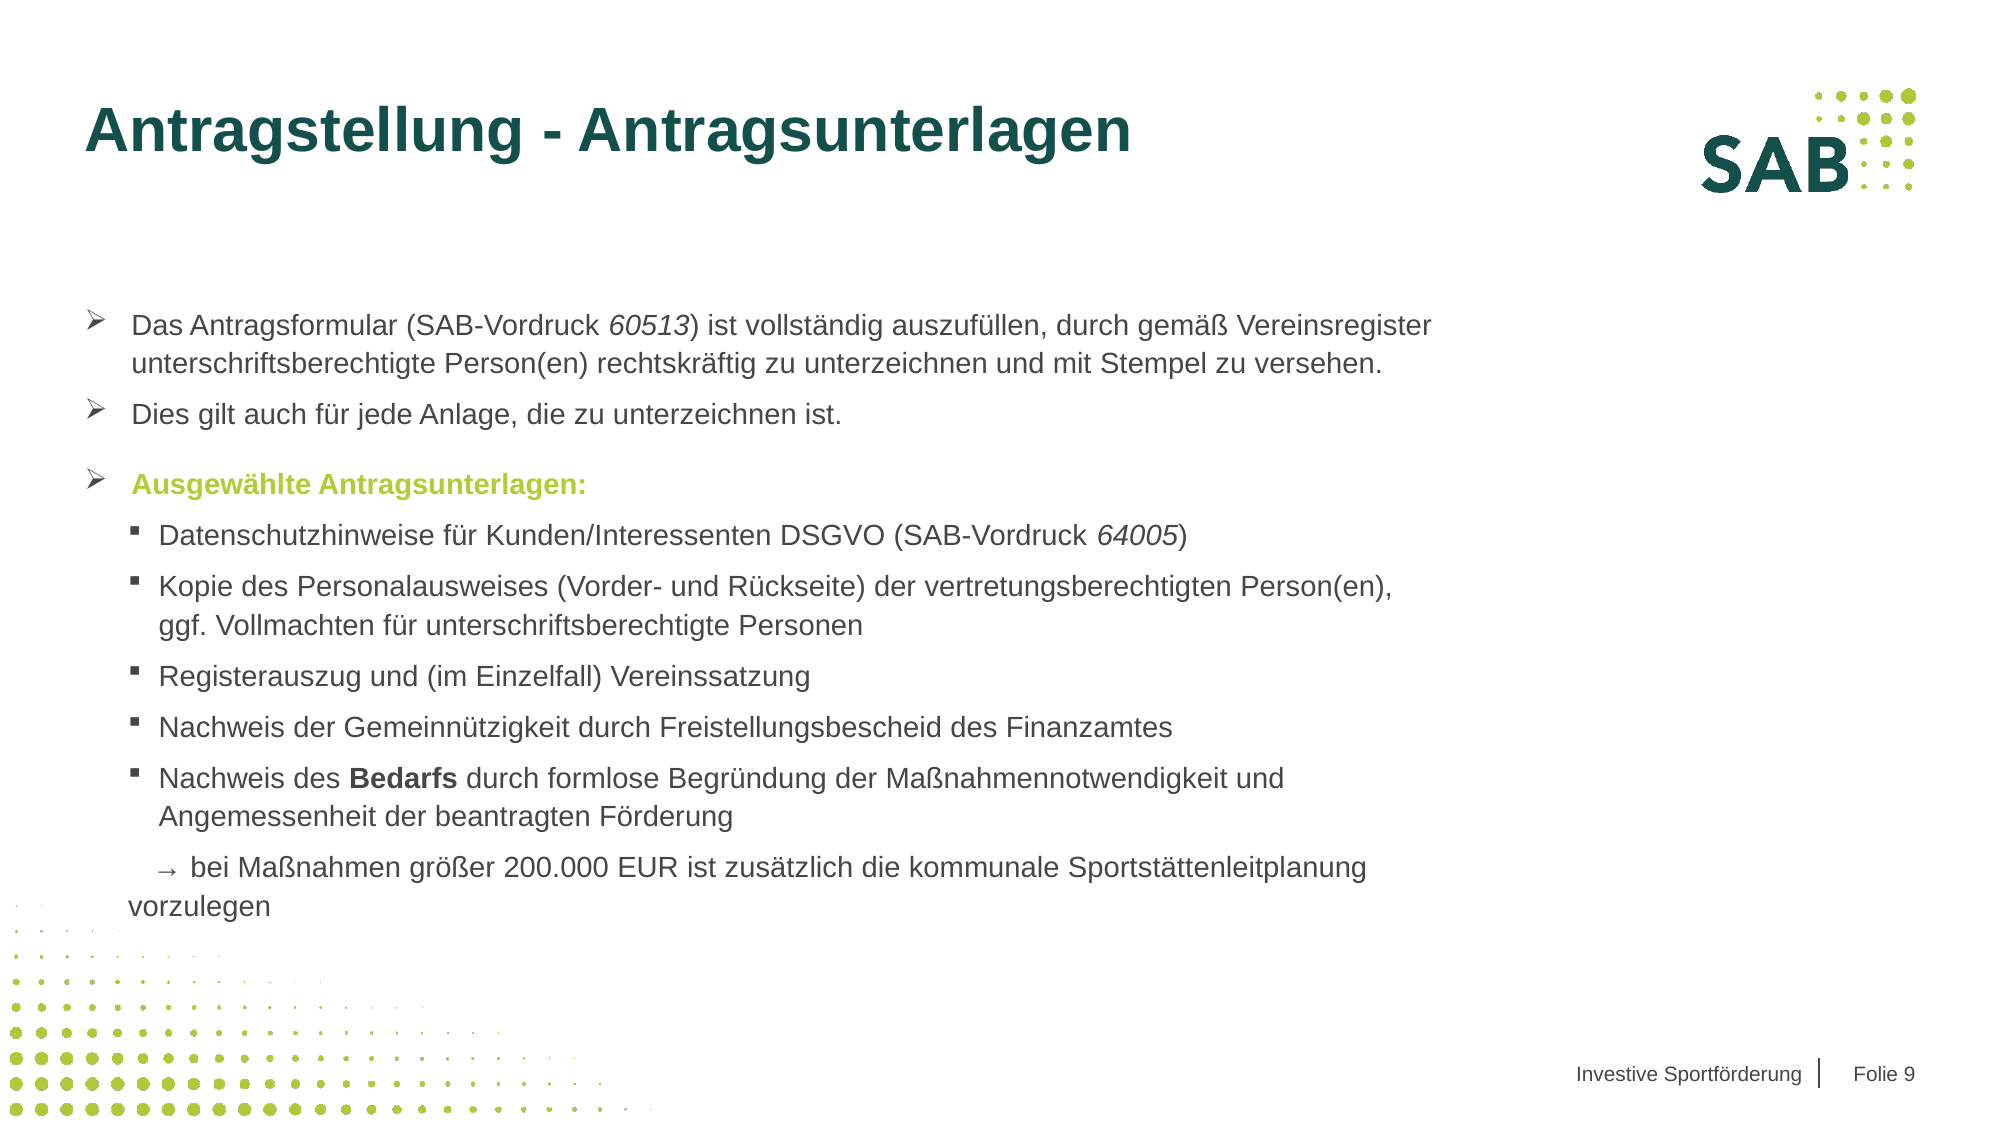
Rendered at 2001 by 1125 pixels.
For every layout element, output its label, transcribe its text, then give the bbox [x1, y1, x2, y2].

title Antragstellung - Antragsunterlagen [84, 88, 1502, 165]
list Das Antragsformular (SAB-Vordruck 60513) ist vollständig auszufüllen, durch gemäß Vereinsregister unterschriftsberechtigte Person(en) rechtskräftig zu unterzeichnen und mit Stempel zu versehen. Dies gilt auch für jede Anlage, die zu unterzeichnen ist. Ausgewählte Antragsunterlagen: Datenschutzhinweise für Kunden/Interessenten DSGVO (SAB-Vordruck 64005) Kopie des Personalausweises (Vorder- und Rückseite) der vertretungsberechtigten Person(en), ggf. Vollmachten für unterschriftsberechtigte Personen Registerauszug und (im Einzelfall) Vereinssatzung Nachweis der Gemeinnützigkeit durch Freistellungsbescheid des Finanzamtes Nachweis des Bedarfs durch formlose Begründung der Maßnahmennotwendigkeit und Angemessenheit der beantragten Förderung → bei Maßnahmen größer 200.000 EUR ist zusätzlich die kommunale Sportstättenleitplanung vorzulegen [84, 302, 1482, 929]
footer Investive Sportförderung [739, 1060, 1803, 1086]
picture [1701, 88, 1916, 193]
picture [0, 889, 667, 1125]
slide_number Folie 9 [1818, 1060, 1916, 1086]
